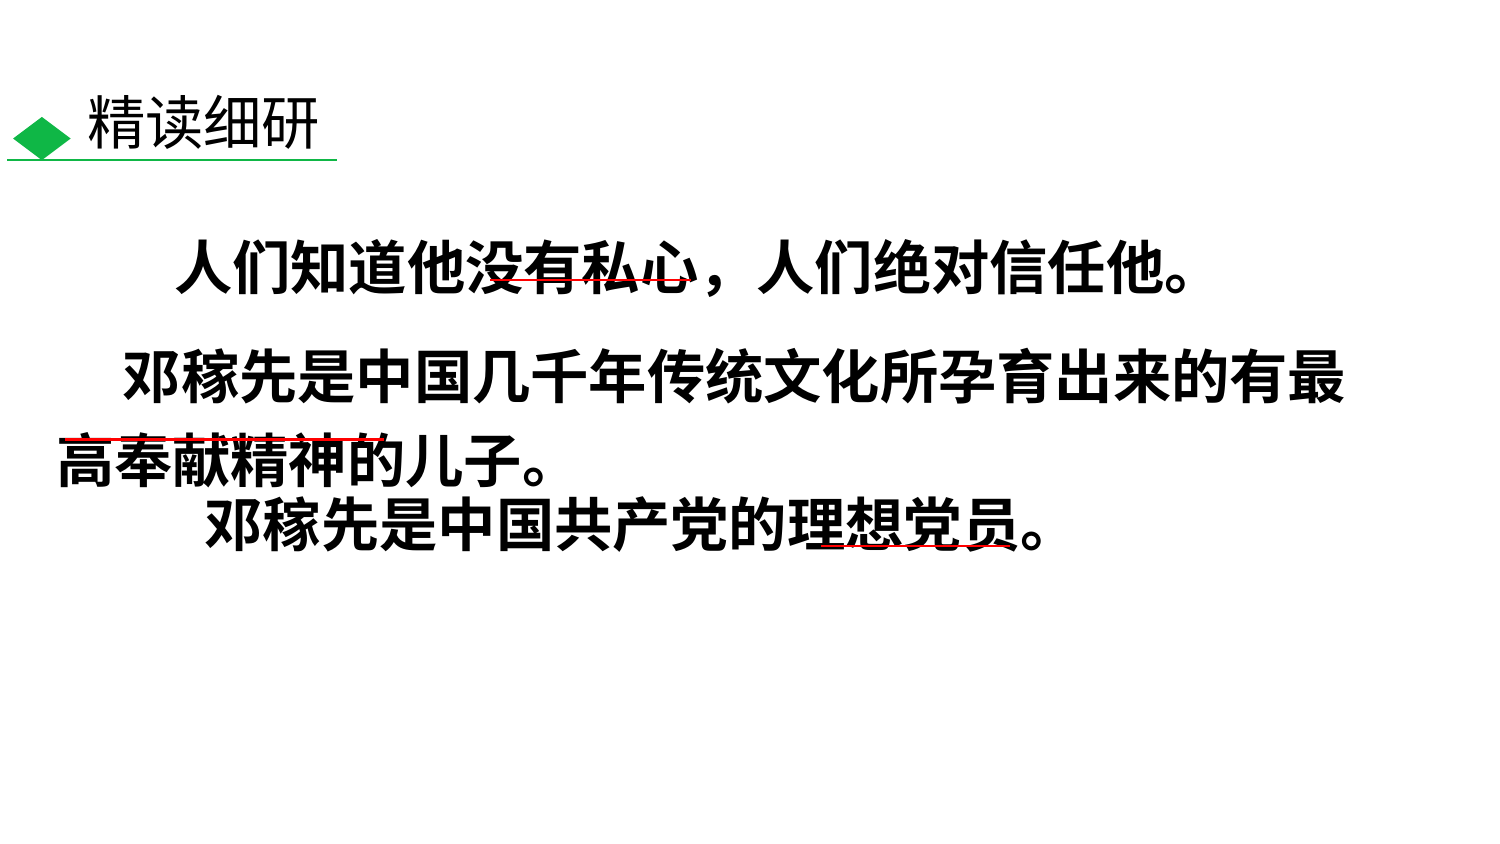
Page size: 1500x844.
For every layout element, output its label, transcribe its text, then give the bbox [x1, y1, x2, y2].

text_box 人们知道他没有私心，人们绝对信任他。 [159, 223, 1294, 309]
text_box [7, 79, 337, 166]
text_box 邓稼先是中国共产党的理想党员。 [190, 480, 1094, 566]
text_box 邓稼先是中国几千年传统文化所孕育出来的有最高奉献精神的儿子。 [41, 318, 1400, 502]
